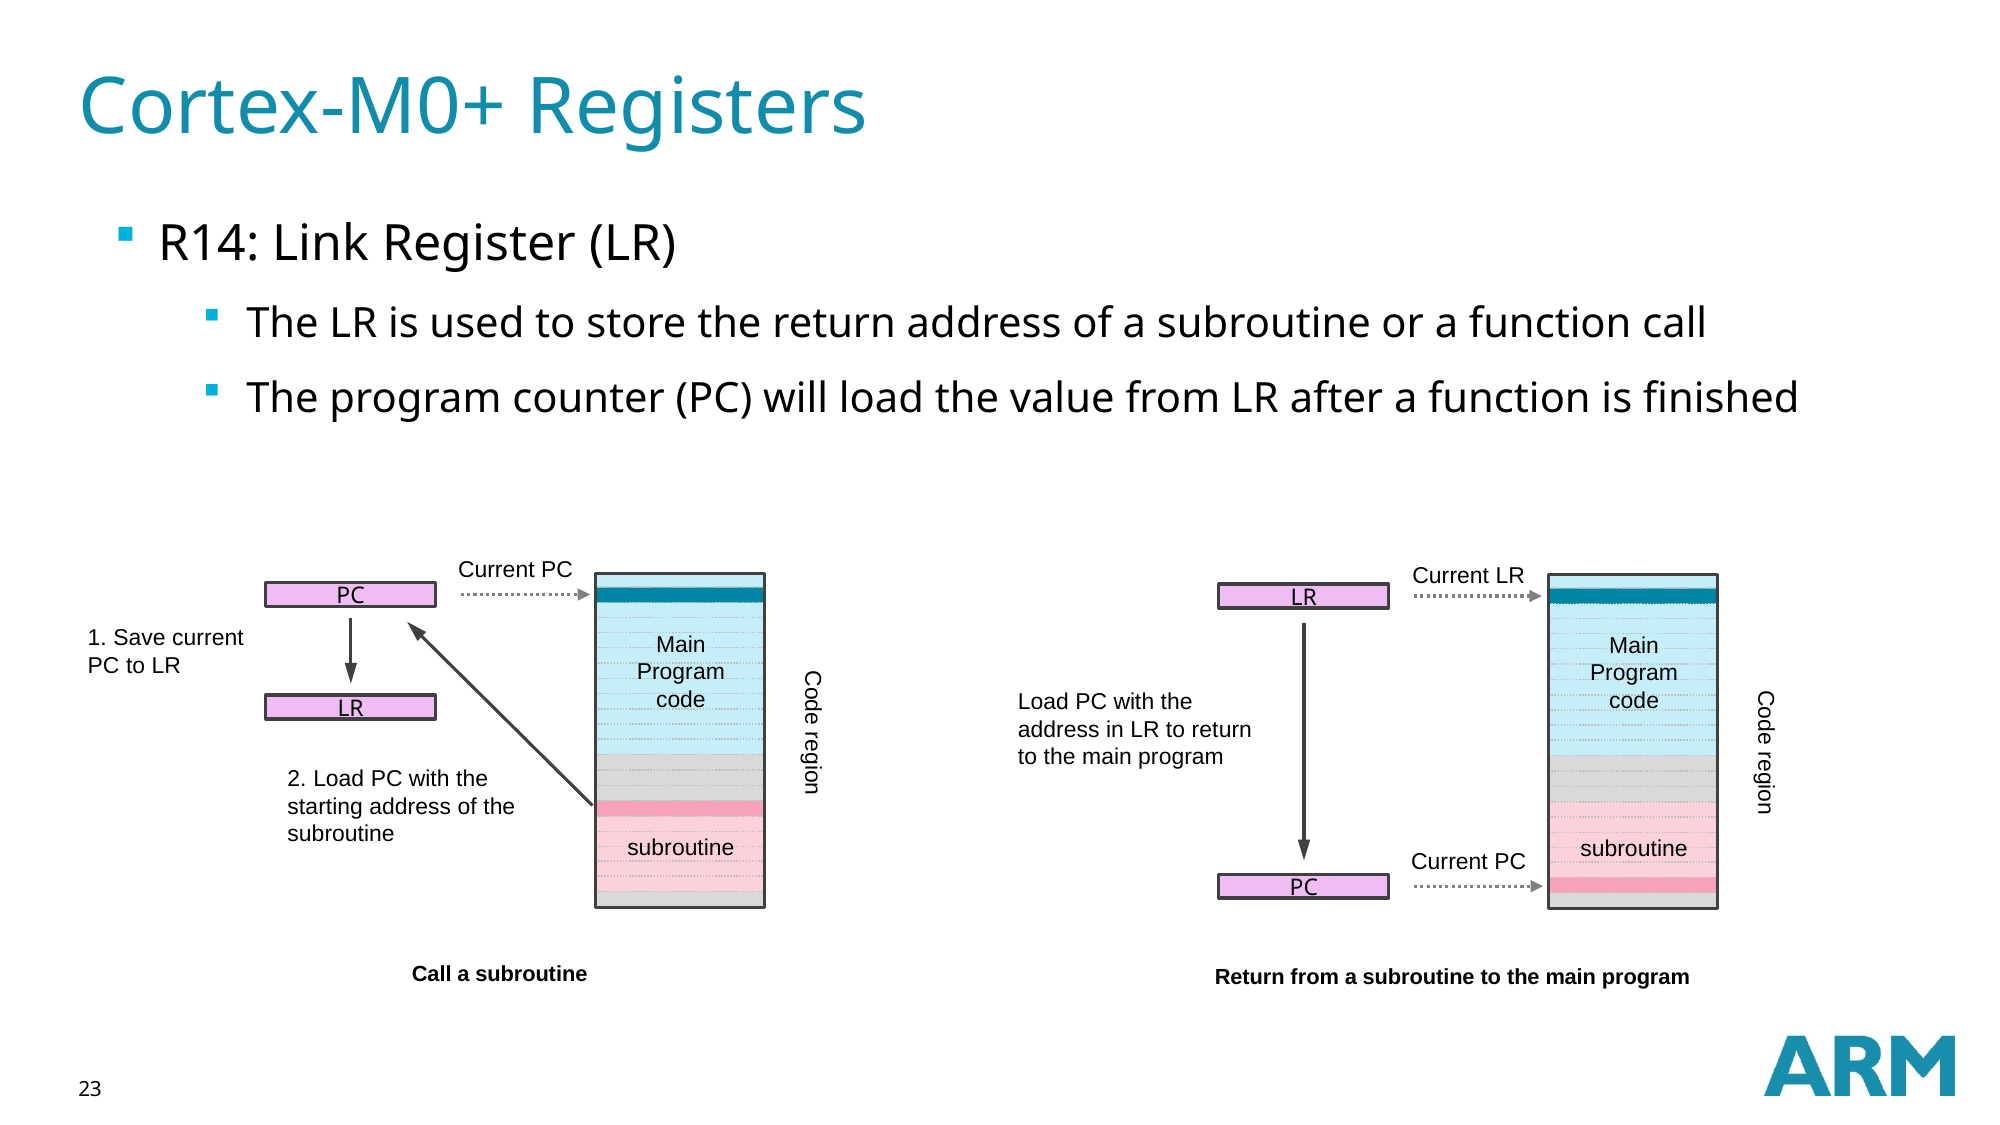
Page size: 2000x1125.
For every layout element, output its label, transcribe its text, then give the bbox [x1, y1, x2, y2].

text_box Current PC [1396, 838, 1541, 881]
text_box [1548, 779, 1558, 786]
text_box 2. Load PC with the starting address of the subroutine [272, 756, 579, 854]
text_box PC [1218, 874, 1389, 899]
list R14: Link Register (LR) The LR is used to store the return address of a subroutine or a function call The program counter (PC) will load the value from LR after a function is finished [114, 210, 1885, 513]
text_box Load PC with the address in LR to return to the main program [1003, 679, 1284, 777]
text_box [759, 899, 765, 906]
text_box [595, 824, 605, 831]
title Cortex-M0+ Registers [78, 55, 1910, 150]
text_box [1712, 717, 1718, 724]
text_box [759, 686, 765, 693]
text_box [406, 621, 593, 806]
text_box [1548, 901, 1554, 908]
text_box Current PC [443, 547, 588, 590]
text_box Code region [1746, 675, 1789, 831]
text_box [595, 610, 601, 617]
text_box 1. Save current PC to LR [72, 615, 336, 685]
text_box Code region [793, 655, 836, 811]
text_box [1712, 885, 1718, 892]
text_box [1712, 672, 1718, 679]
text_box [754, 670, 765, 678]
text_box [759, 884, 765, 891]
text_box [1548, 574, 1718, 587]
text_box [1712, 900, 1718, 908]
picture [1763, 1035, 1955, 1096]
text_box Return from a subroutine to the main program [1199, 955, 1706, 997]
text_box PC [265, 582, 436, 607]
text_box [1548, 748, 1558, 755]
text_box Call a subroutine [396, 952, 603, 993]
text_box [759, 610, 765, 617]
text_box [1712, 809, 1718, 816]
text_box [1707, 747, 1718, 755]
text_box LR [265, 695, 399, 719]
text_box [1710, 611, 1718, 618]
text_box LR [1218, 584, 1389, 608]
text_box [754, 823, 765, 831]
text_box [1707, 778, 1718, 786]
text_box [1712, 656, 1718, 663]
text_box [1548, 672, 1554, 679]
text_box [595, 884, 601, 891]
text_box Current LR [1397, 553, 1540, 596]
text_box [759, 868, 765, 875]
text_box [759, 731, 765, 738]
text_box [754, 777, 765, 785]
text_box [1548, 611, 1555, 618]
text_box [595, 573, 765, 586]
